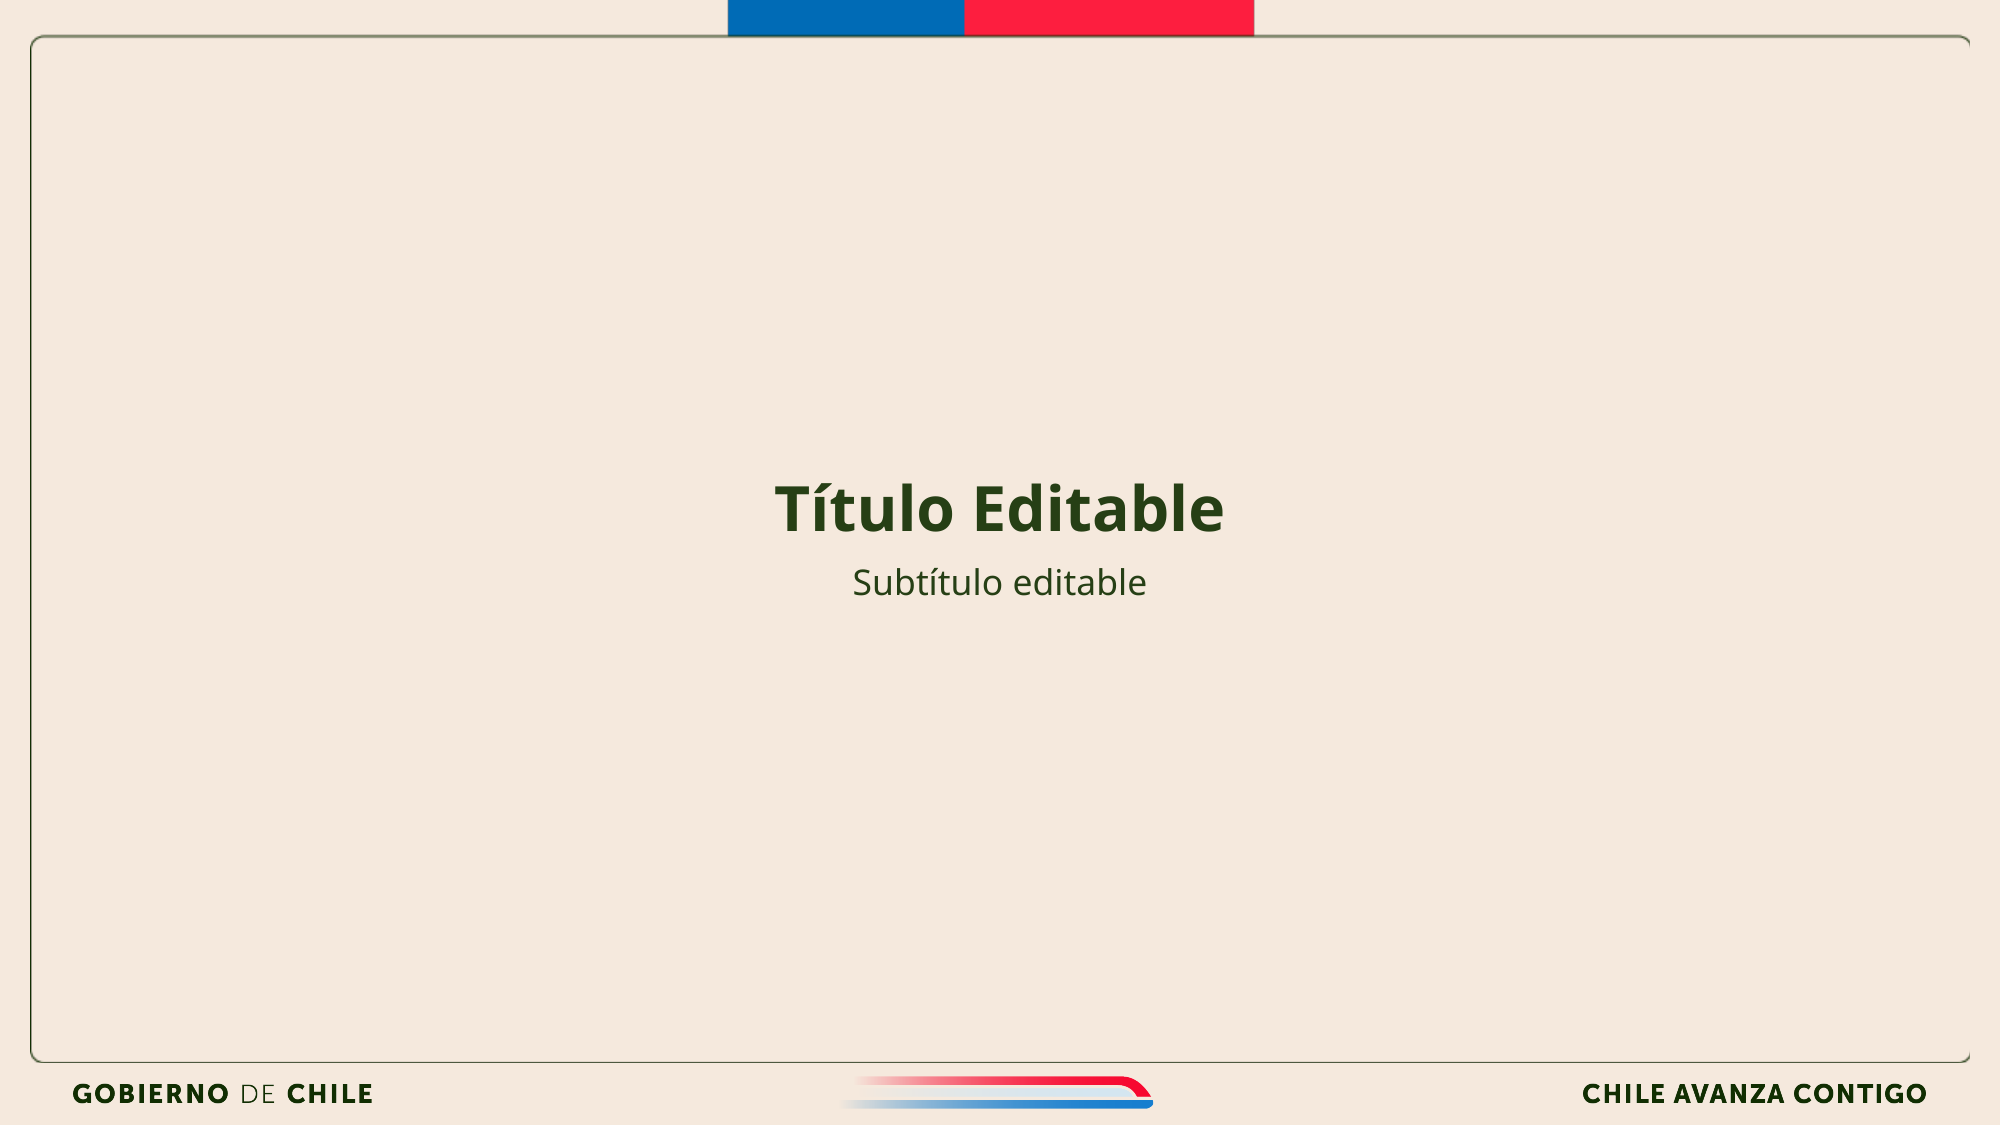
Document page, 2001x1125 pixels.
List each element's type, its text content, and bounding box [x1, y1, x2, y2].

picture [48, 1071, 1952, 1114]
text_box Subtítulo editable [837, 552, 1163, 610]
text_box Título Editable [575, 461, 1424, 552]
